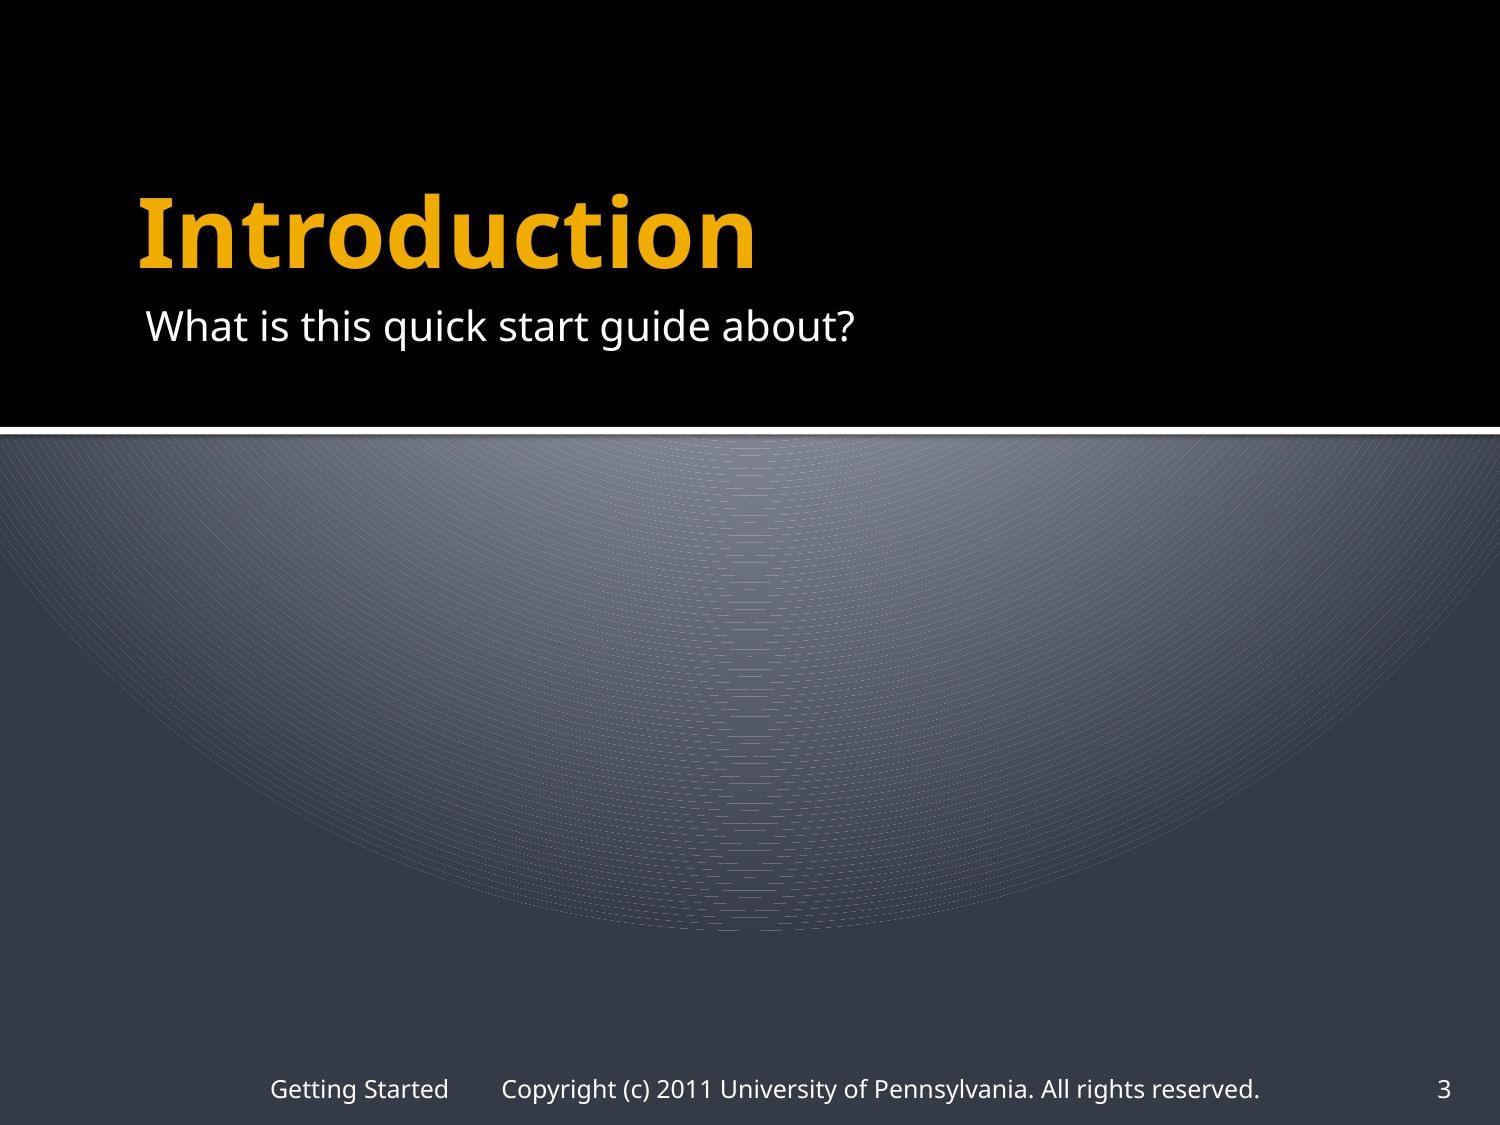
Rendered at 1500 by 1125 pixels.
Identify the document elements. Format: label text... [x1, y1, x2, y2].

list What is this quick start guide about? [121, 299, 1438, 413]
slide_number 3 [1345, 1062, 1467, 1108]
title Introduction [123, 19, 1438, 288]
footer Getting Started Copyright (c) 2011 University of Pennsylvania. All rights reserved. [262, 1062, 1337, 1108]
